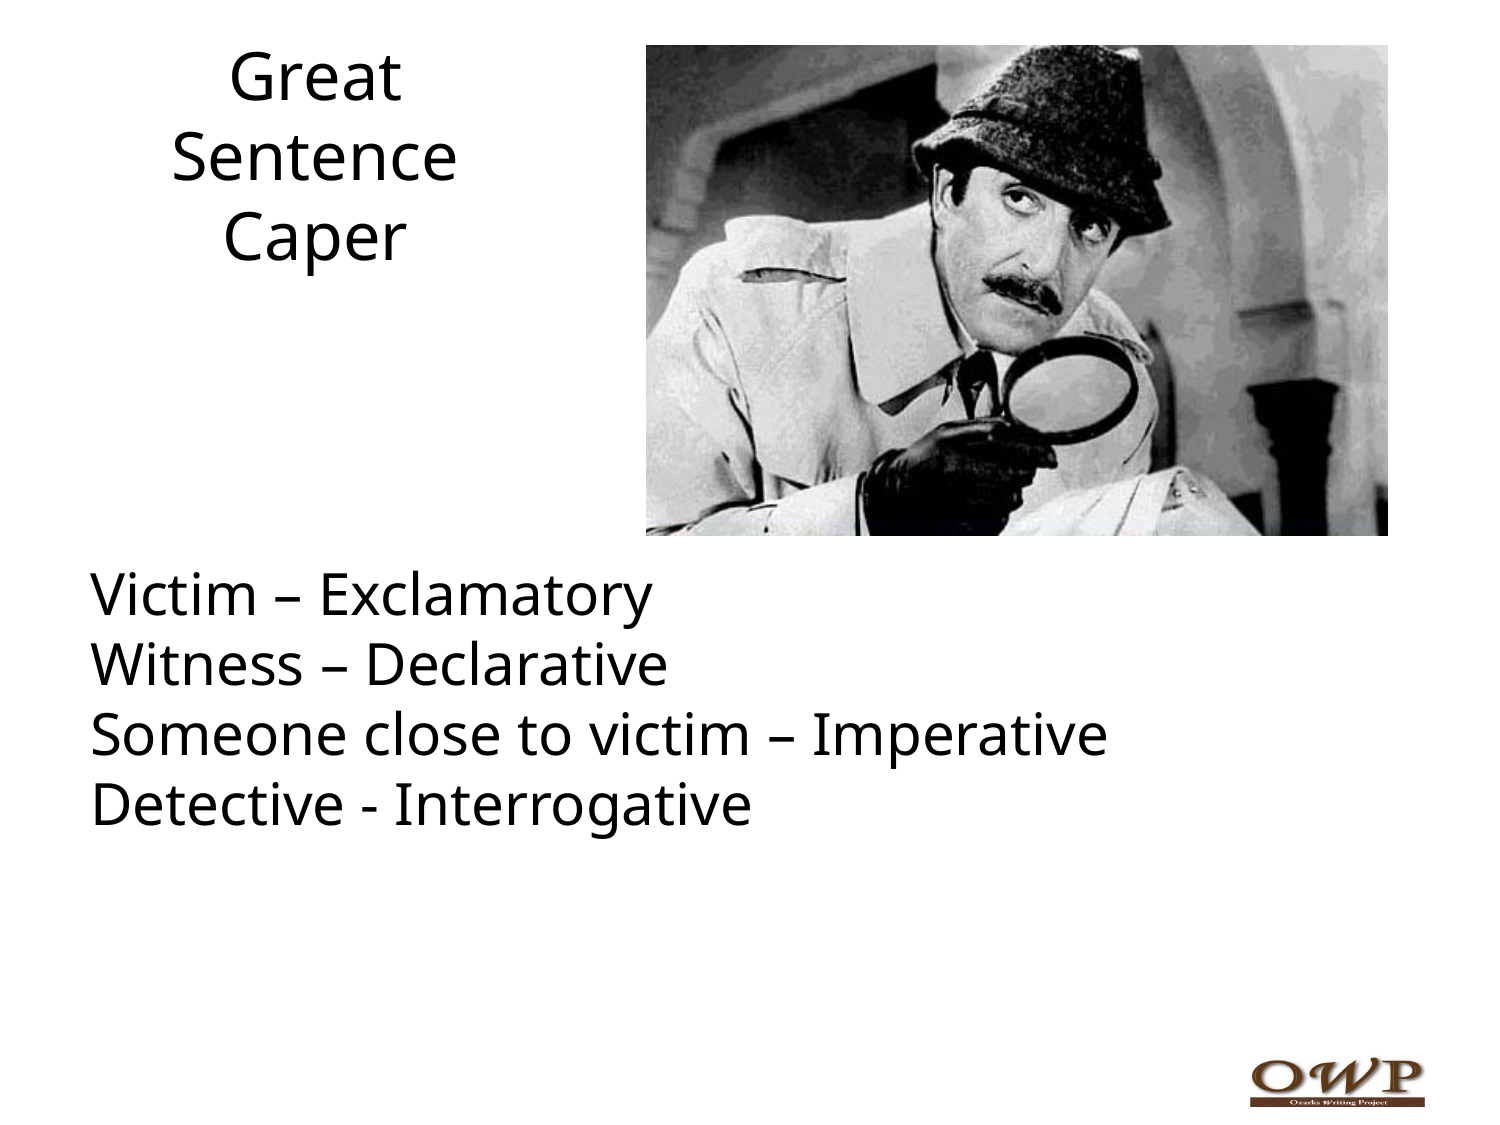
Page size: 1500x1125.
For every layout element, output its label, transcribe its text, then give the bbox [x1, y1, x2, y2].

picture [1250, 1055, 1426, 1108]
list Victim – Exclamatory Witness – Declarative Someone close to victim – Imperative Detective - Interrogative [74, 262, 1426, 1006]
title Great Sentence Caper [74, 44, 557, 262]
picture [646, 44, 1388, 536]
